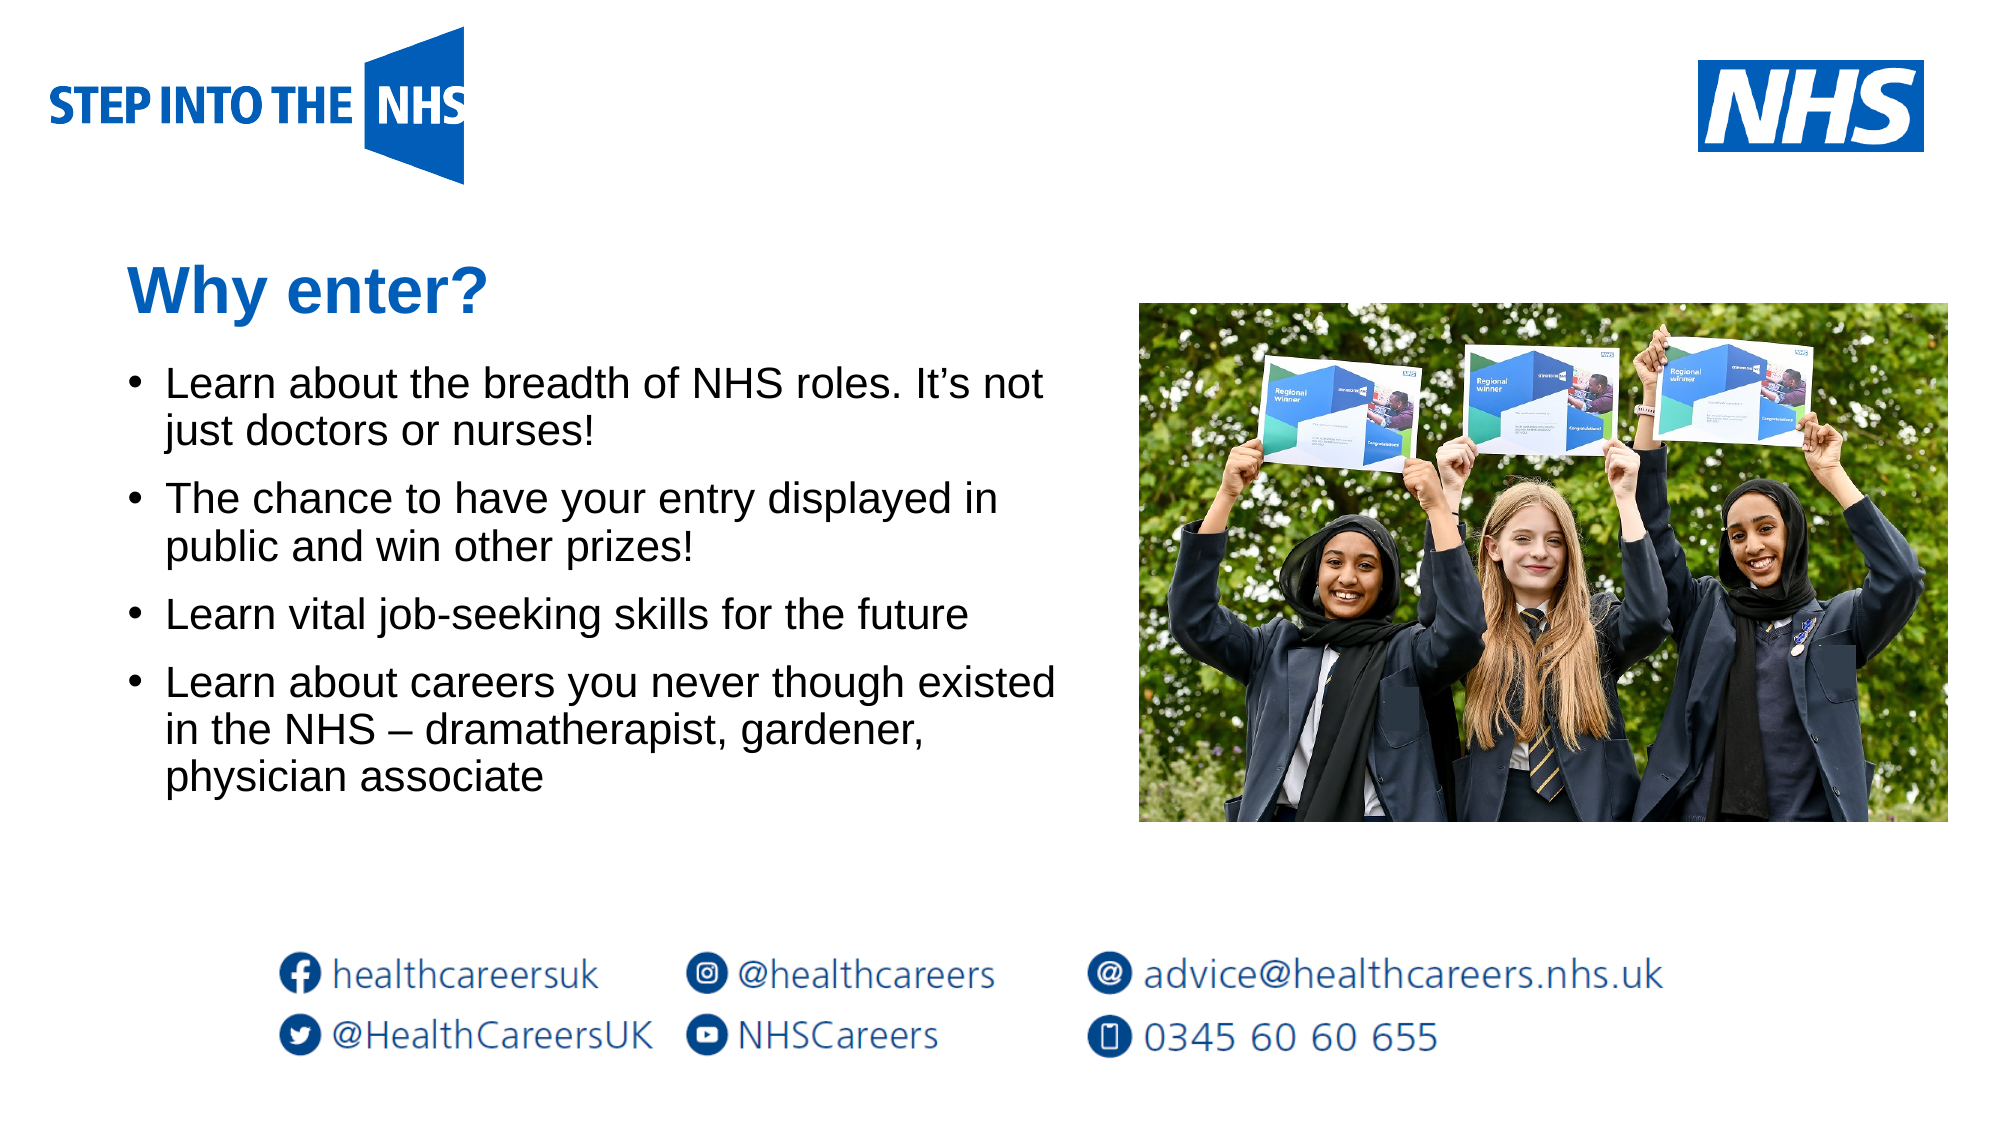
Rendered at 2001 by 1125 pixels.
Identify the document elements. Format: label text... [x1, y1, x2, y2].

picture [1139, 303, 1948, 822]
text_box Why enter? Learn about the breadth of NHS roles. It’s not just doctors or nurses! The chance to have your entry displayed in public and win other prizes! Learn vital job-seeking skills for the future Learn about careers you never though existed in the NHS – dramatherapist, gardener, physician associate [112, 235, 1114, 835]
picture [1697, 60, 1924, 152]
picture [1066, 946, 1681, 1071]
picture [249, 946, 1030, 1069]
picture [50, 26, 464, 185]
